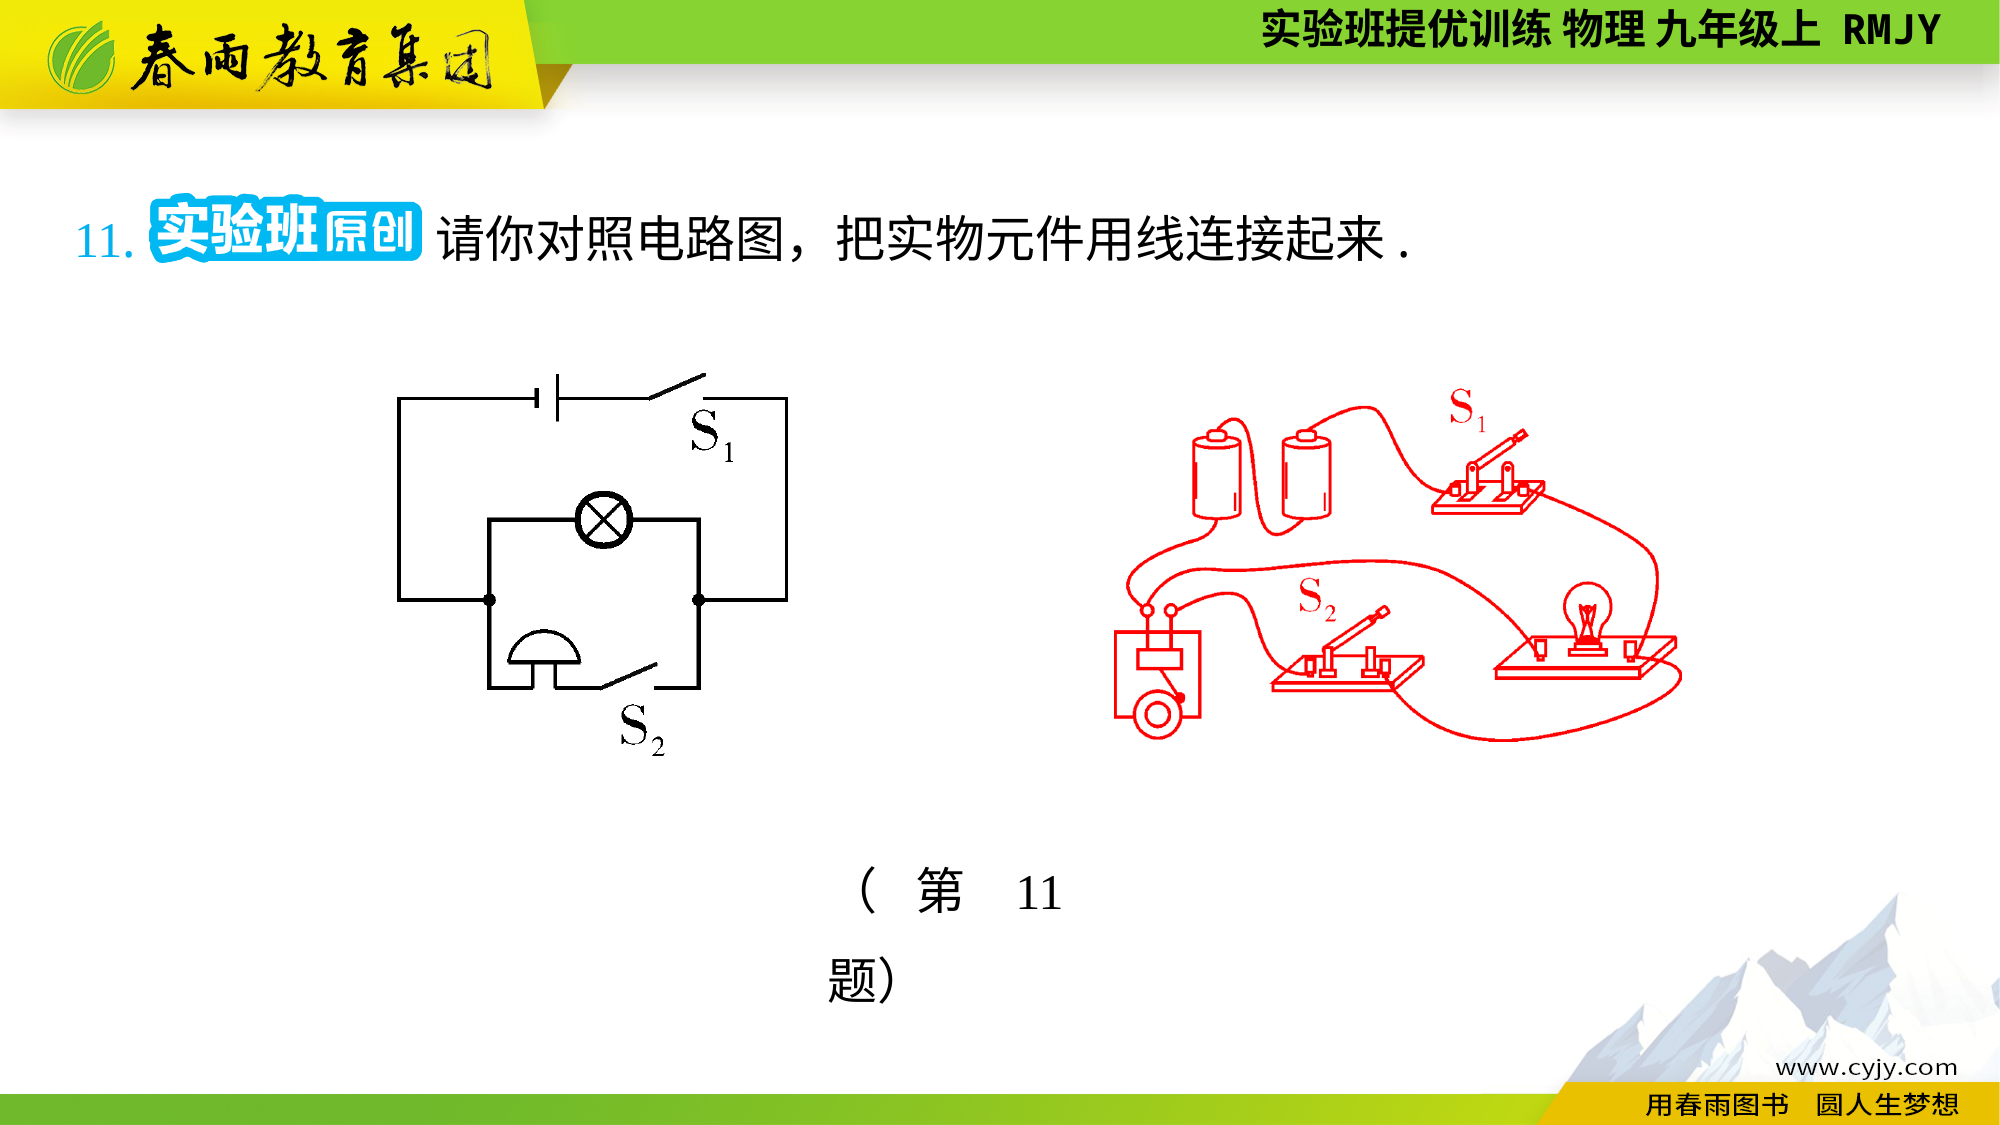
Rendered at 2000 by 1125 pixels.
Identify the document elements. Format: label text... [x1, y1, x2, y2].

text_box （第11题） [812, 822, 1091, 927]
list 11. 请你对照电路图，把实物元件用线连接起来. [59, 169, 1944, 276]
picture [0, 0, 2000, 1125]
